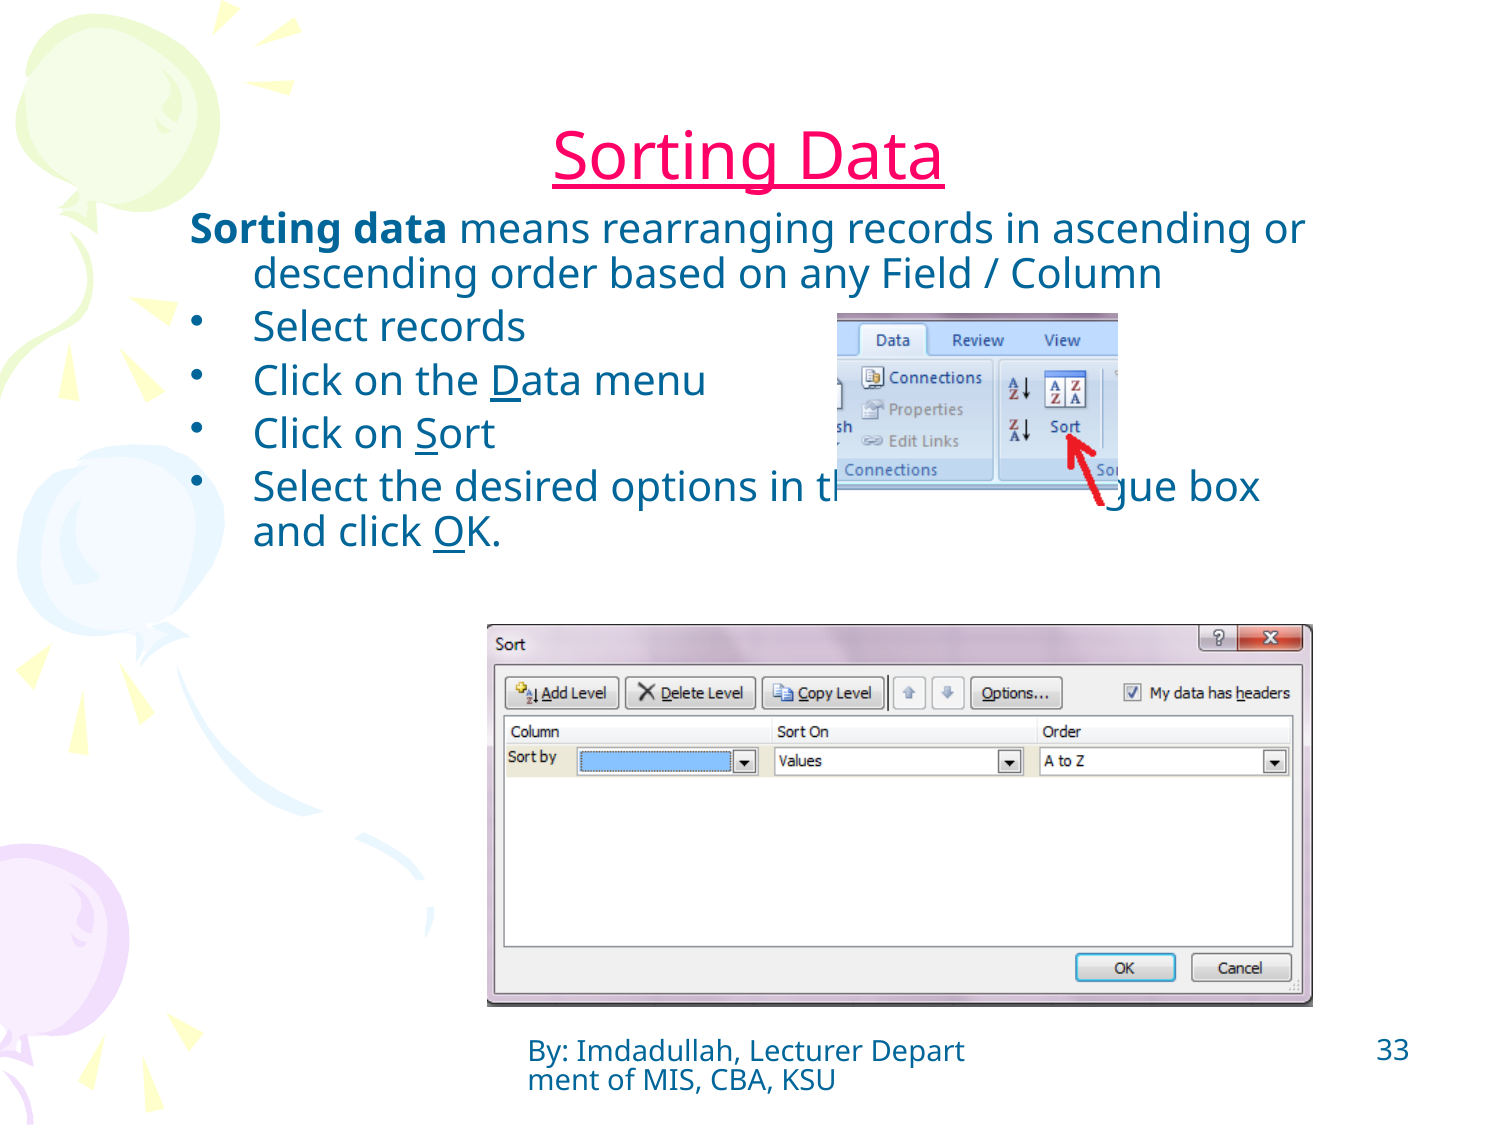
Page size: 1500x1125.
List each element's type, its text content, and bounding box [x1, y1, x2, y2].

picture [837, 313, 1118, 507]
footer By: Imdadullah, Lecturer Department of MIS, CBA, KSU [512, 1024, 988, 1101]
list Sorting data means rearranging records in ascending or descending order based on any Field / Column Select records Click on the Data menu Click on Sort Select the desired options in the SORT dialogue box and click OK. [174, 201, 1351, 1001]
picture [487, 623, 1313, 1007]
slide_number 33 [1074, 1023, 1426, 1100]
title Sorting Data [72, 74, 1426, 201]
